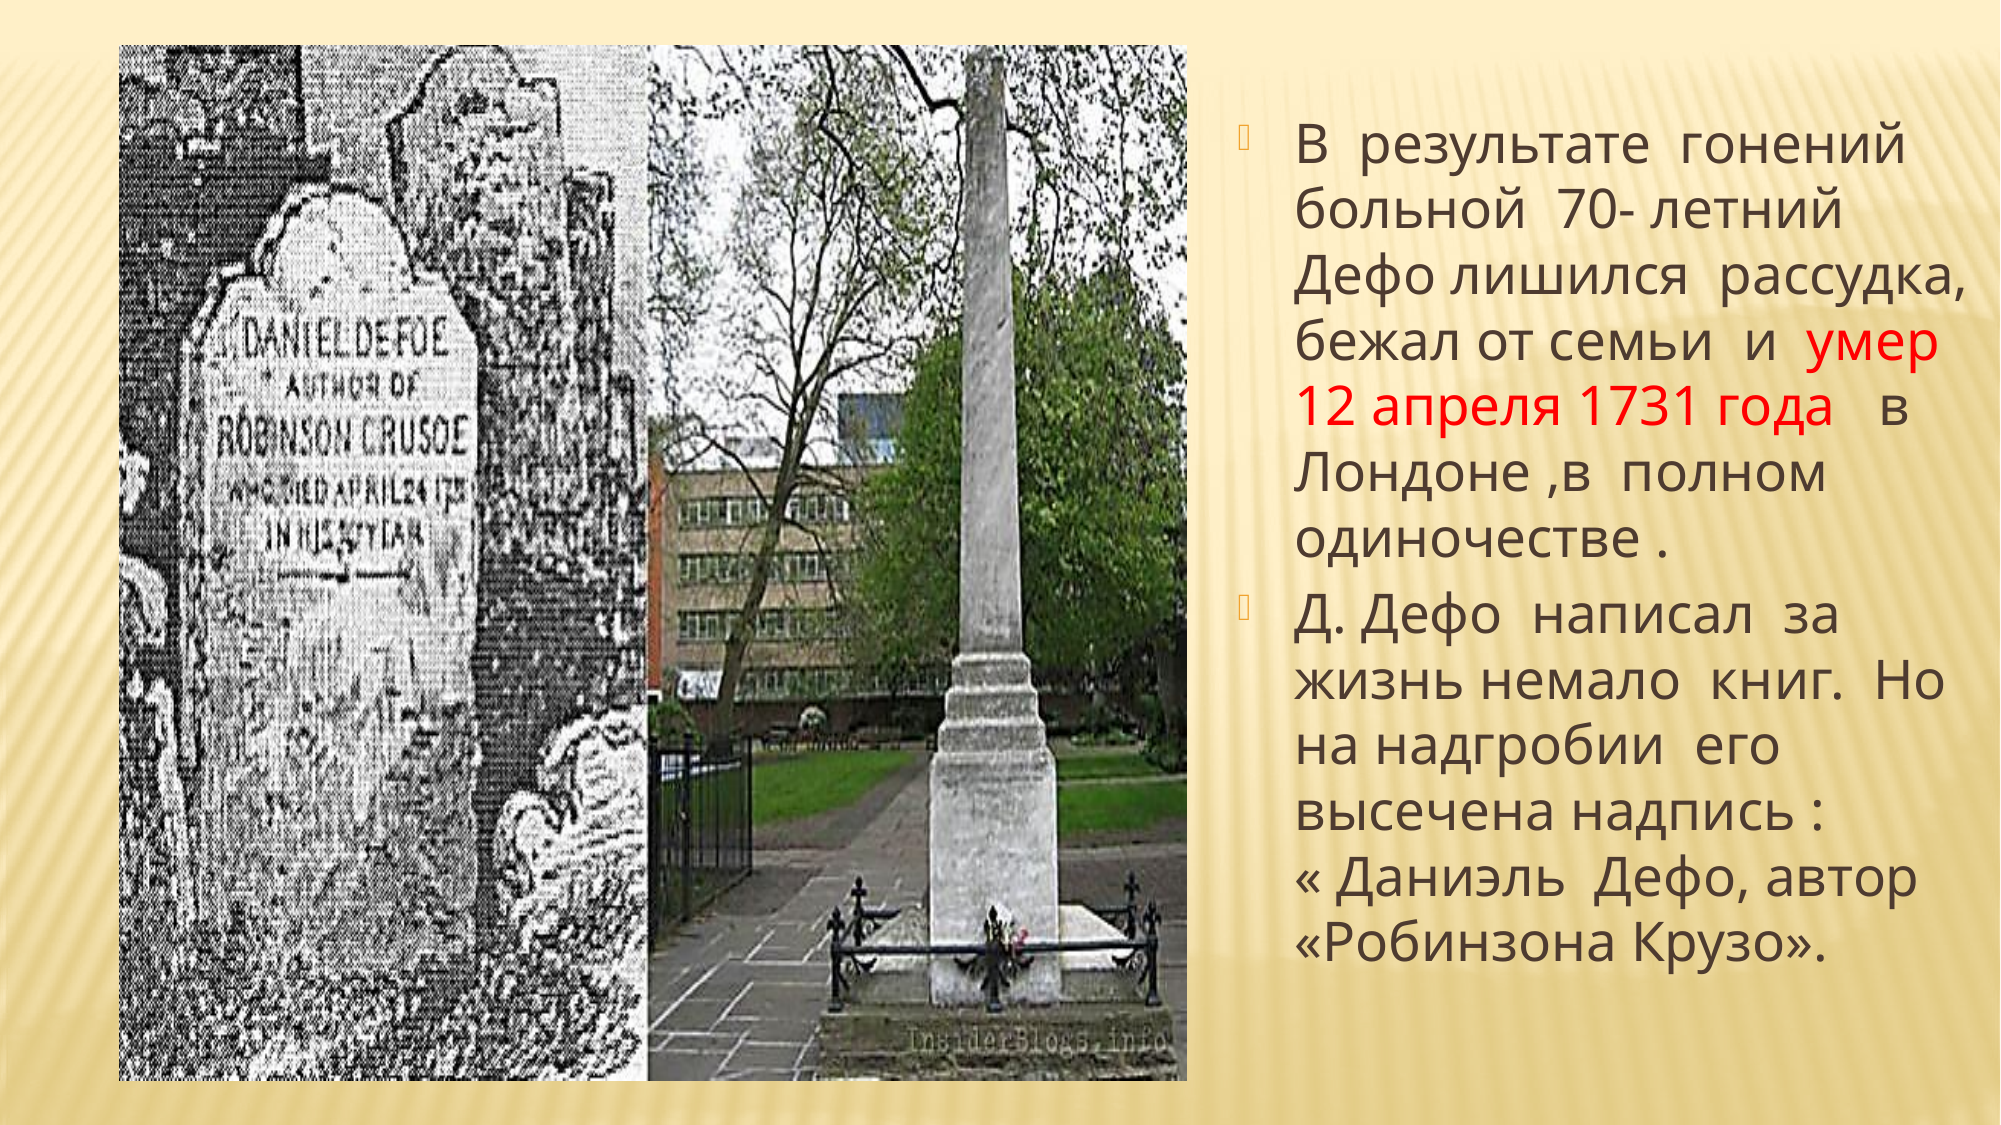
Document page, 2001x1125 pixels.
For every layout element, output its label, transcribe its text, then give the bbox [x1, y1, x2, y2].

list В результате гонений больной 70- летний Дефо лишился рассудка, бежал от семьи и умер 12 апреля 1731 года в Лондоне ,в полном одиночестве . Д. Дефо написал за жизнь немало книг. Но на надгробии его высечена надпись : « Даниэль Дефо, автор «Робинзона Крузо». [1222, 101, 2000, 991]
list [118, 45, 1187, 1081]
